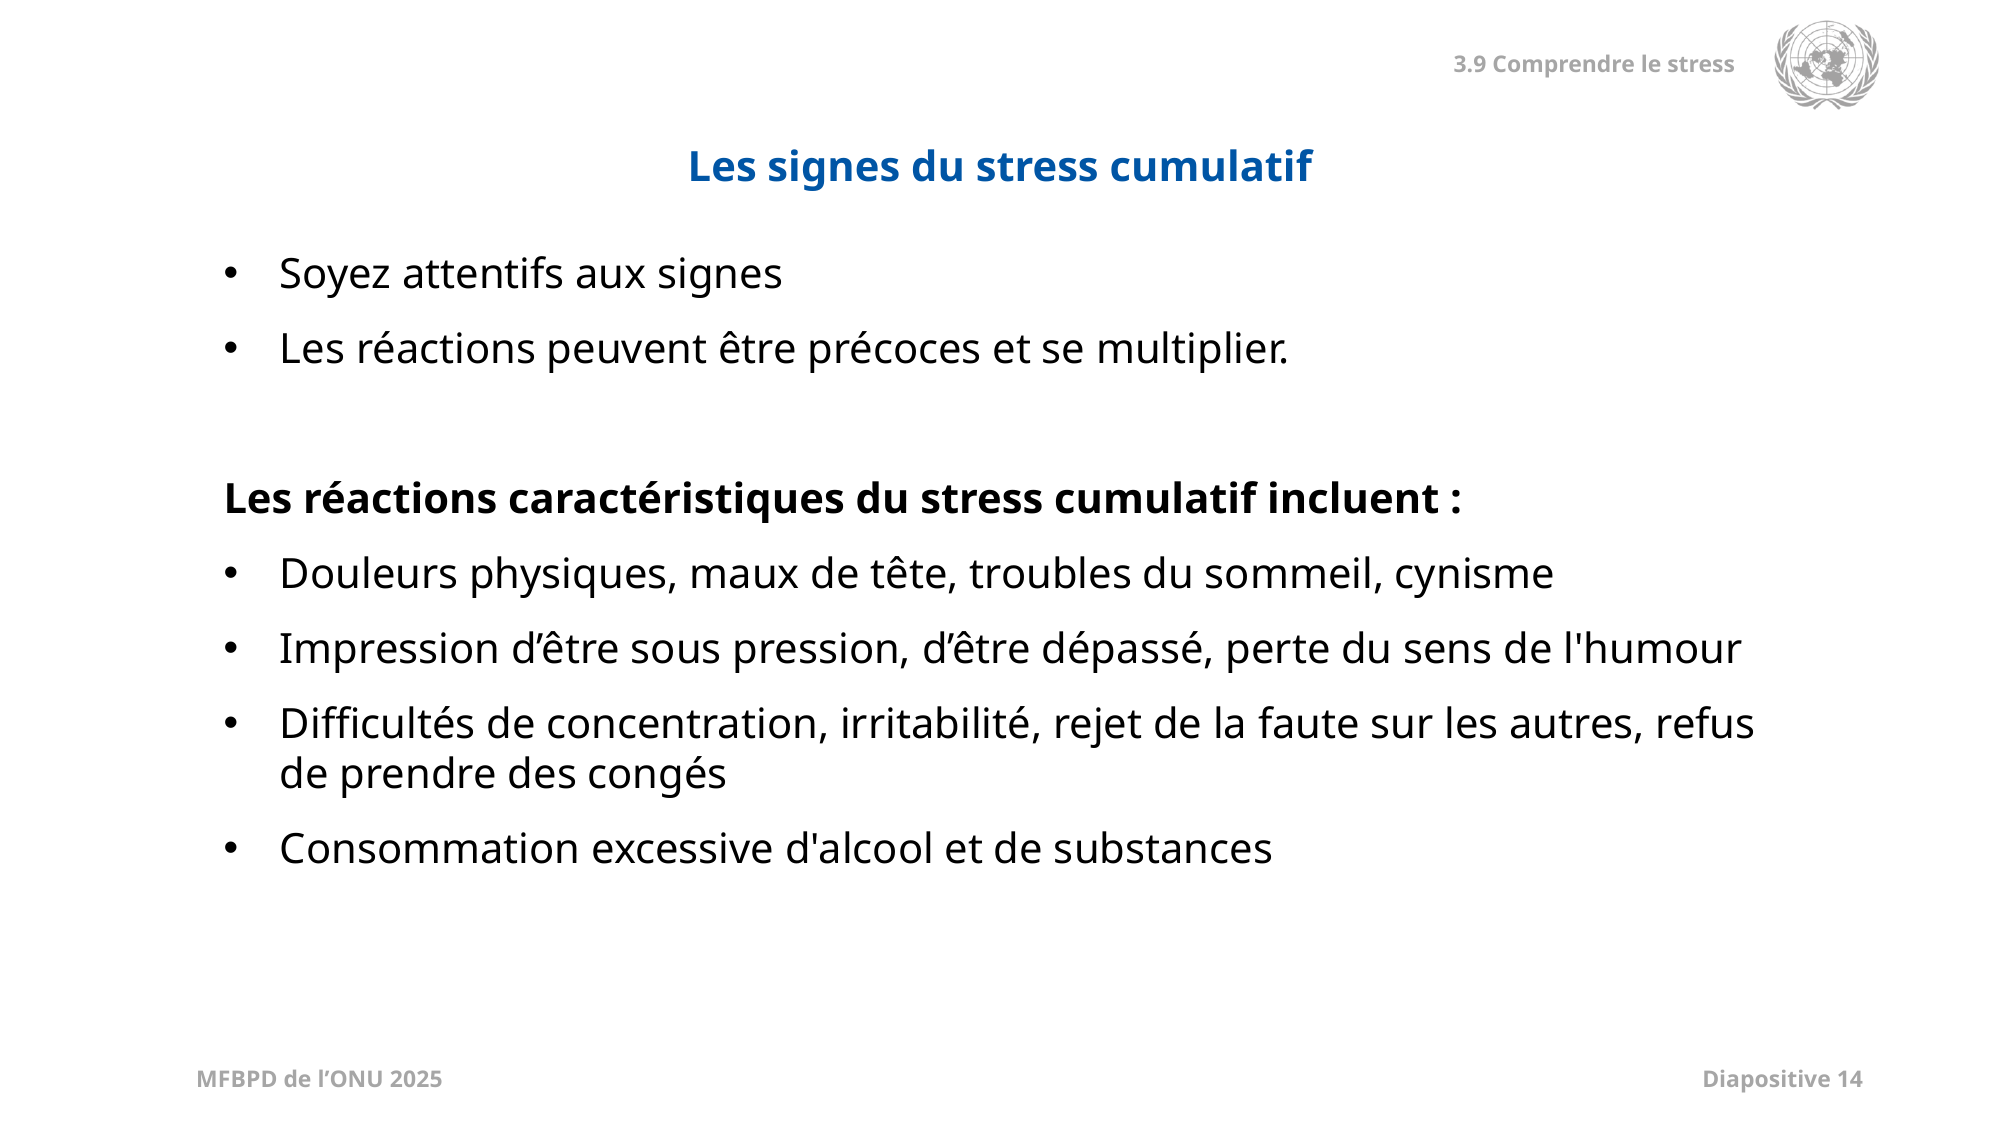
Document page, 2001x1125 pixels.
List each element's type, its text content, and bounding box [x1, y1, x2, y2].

text_box Soyez attentifs aux signes Les réactions peuvent être précoces et se multiplier. Les réactions caractéristiques du stress cumulatif incluent : Douleurs physiques, maux de tête, troubles du sommeil, cynisme Impression d’être sous pression, d’être dépassé, perte du sens de l'humour Difficultés de concentration, irritabilité, rejet de la faute sur les autres, refus de prendre des congés Consommation excessive d'alcool et de substances [208, 239, 1796, 880]
text_box Les signes du stress cumulatif [204, 132, 1796, 198]
